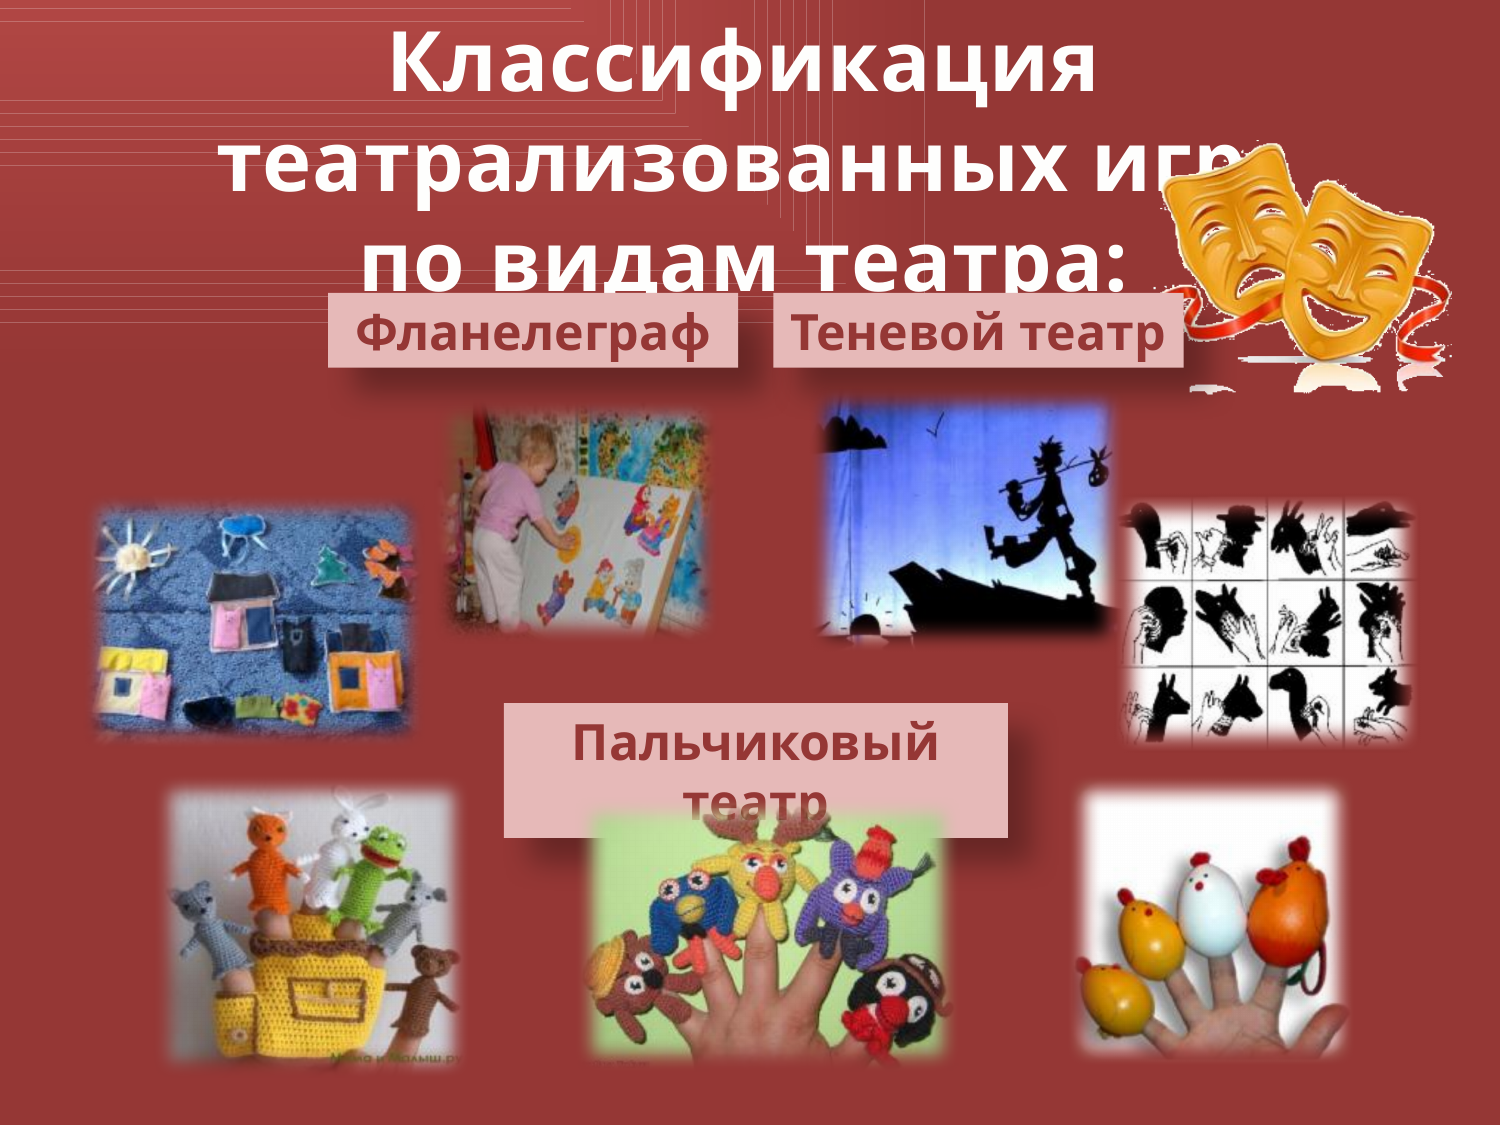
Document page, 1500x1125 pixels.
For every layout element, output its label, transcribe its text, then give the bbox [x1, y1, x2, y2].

picture [81, 491, 426, 751]
picture [808, 386, 1422, 755]
picture [1066, 773, 1356, 1067]
text_box Пальчиковый театр [503, 703, 1008, 838]
picture [152, 773, 471, 1079]
picture [433, 398, 720, 645]
title Классификация театрализованных игр по видам театра: [82, 23, 1407, 293]
picture [1136, 140, 1465, 411]
picture [573, 796, 962, 1074]
text_box Фланелеграф [328, 292, 739, 368]
text_box Теневой театр [773, 292, 1131, 368]
